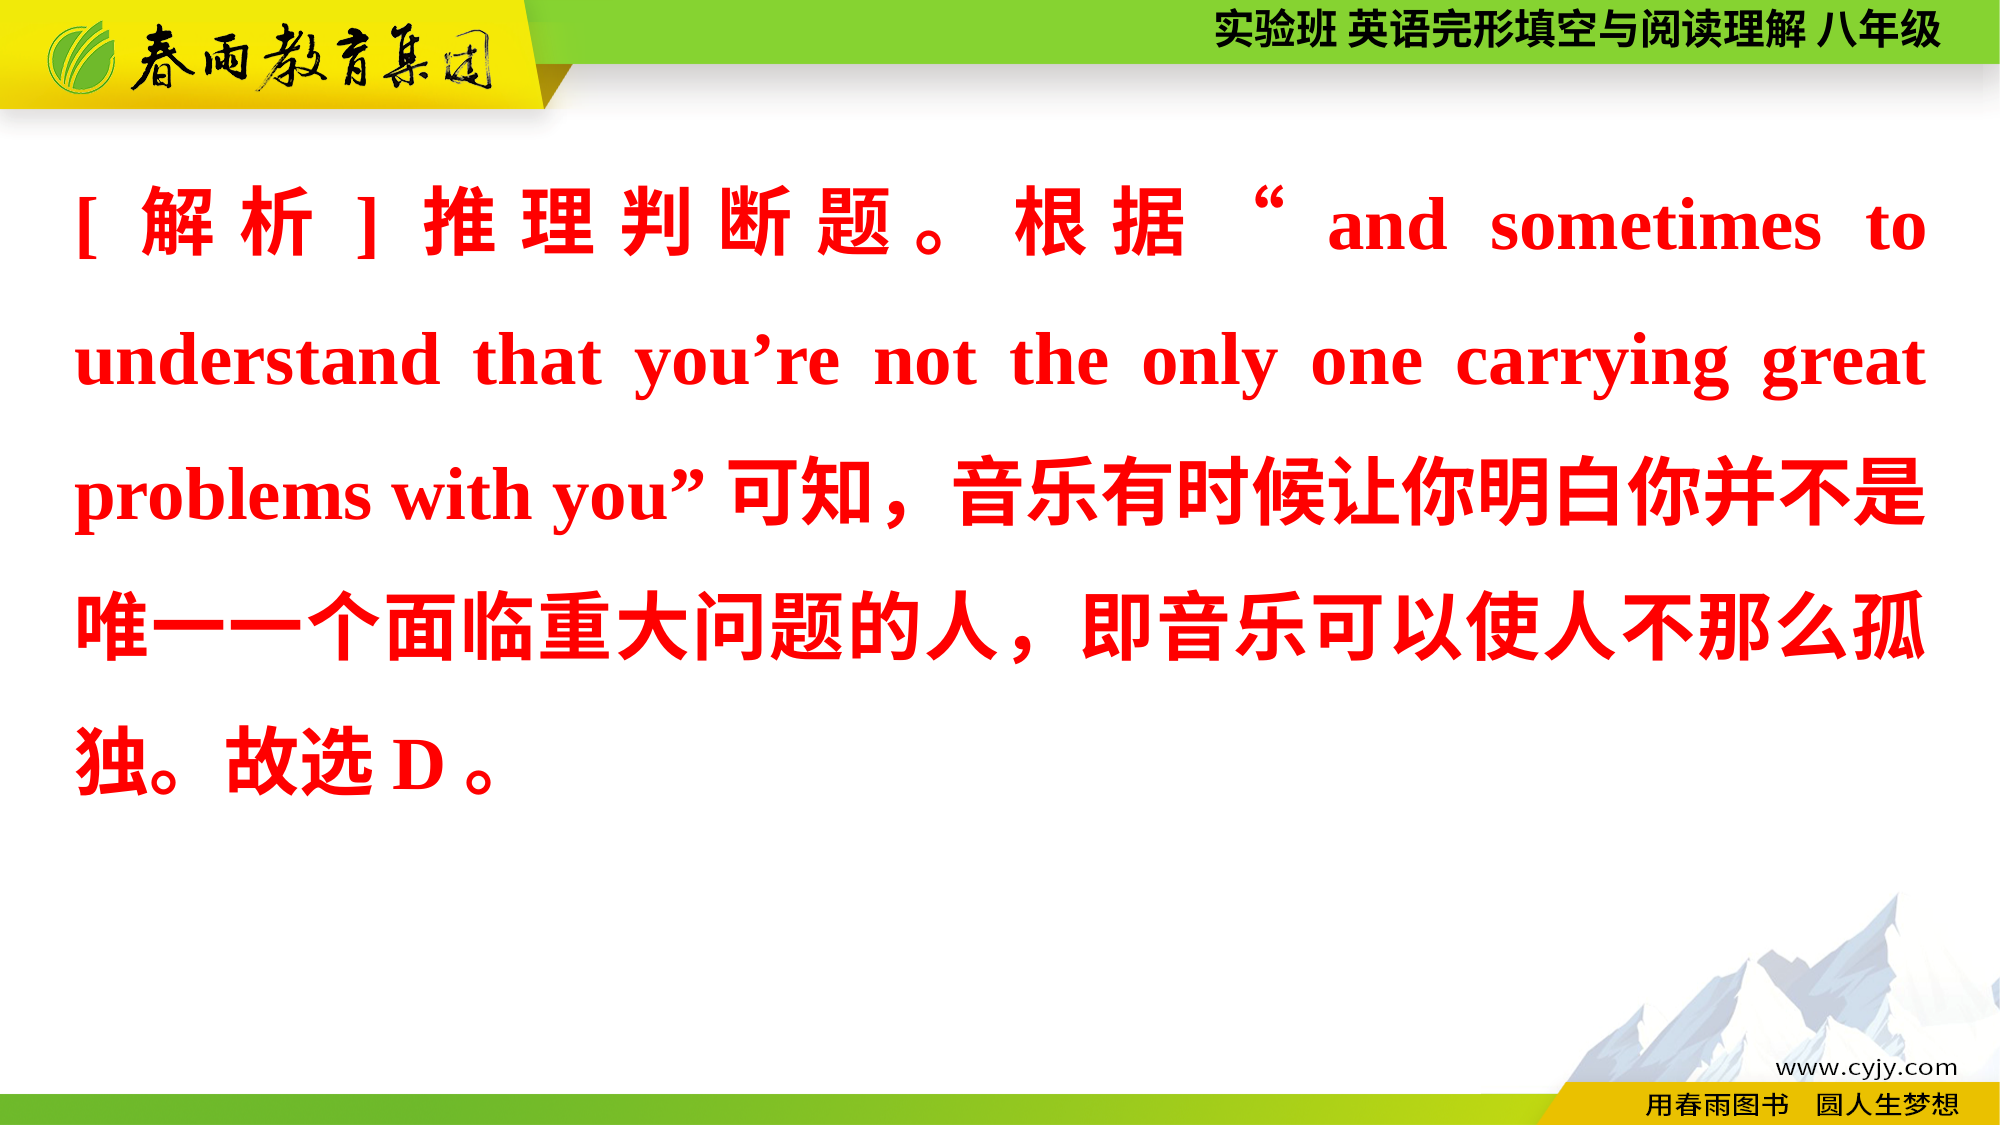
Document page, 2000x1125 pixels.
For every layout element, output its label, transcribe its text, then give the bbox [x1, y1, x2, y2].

list [解析]推理判断题。根据“and sometimes to understand that you’re not the only one carrying great problems with you”可知，音乐有时候让你明白你并不是唯一一个面临重大问题的人，即音乐可以使人不那么孤独。故选D。 [59, 122, 1944, 666]
picture [0, 0, 2000, 1125]
